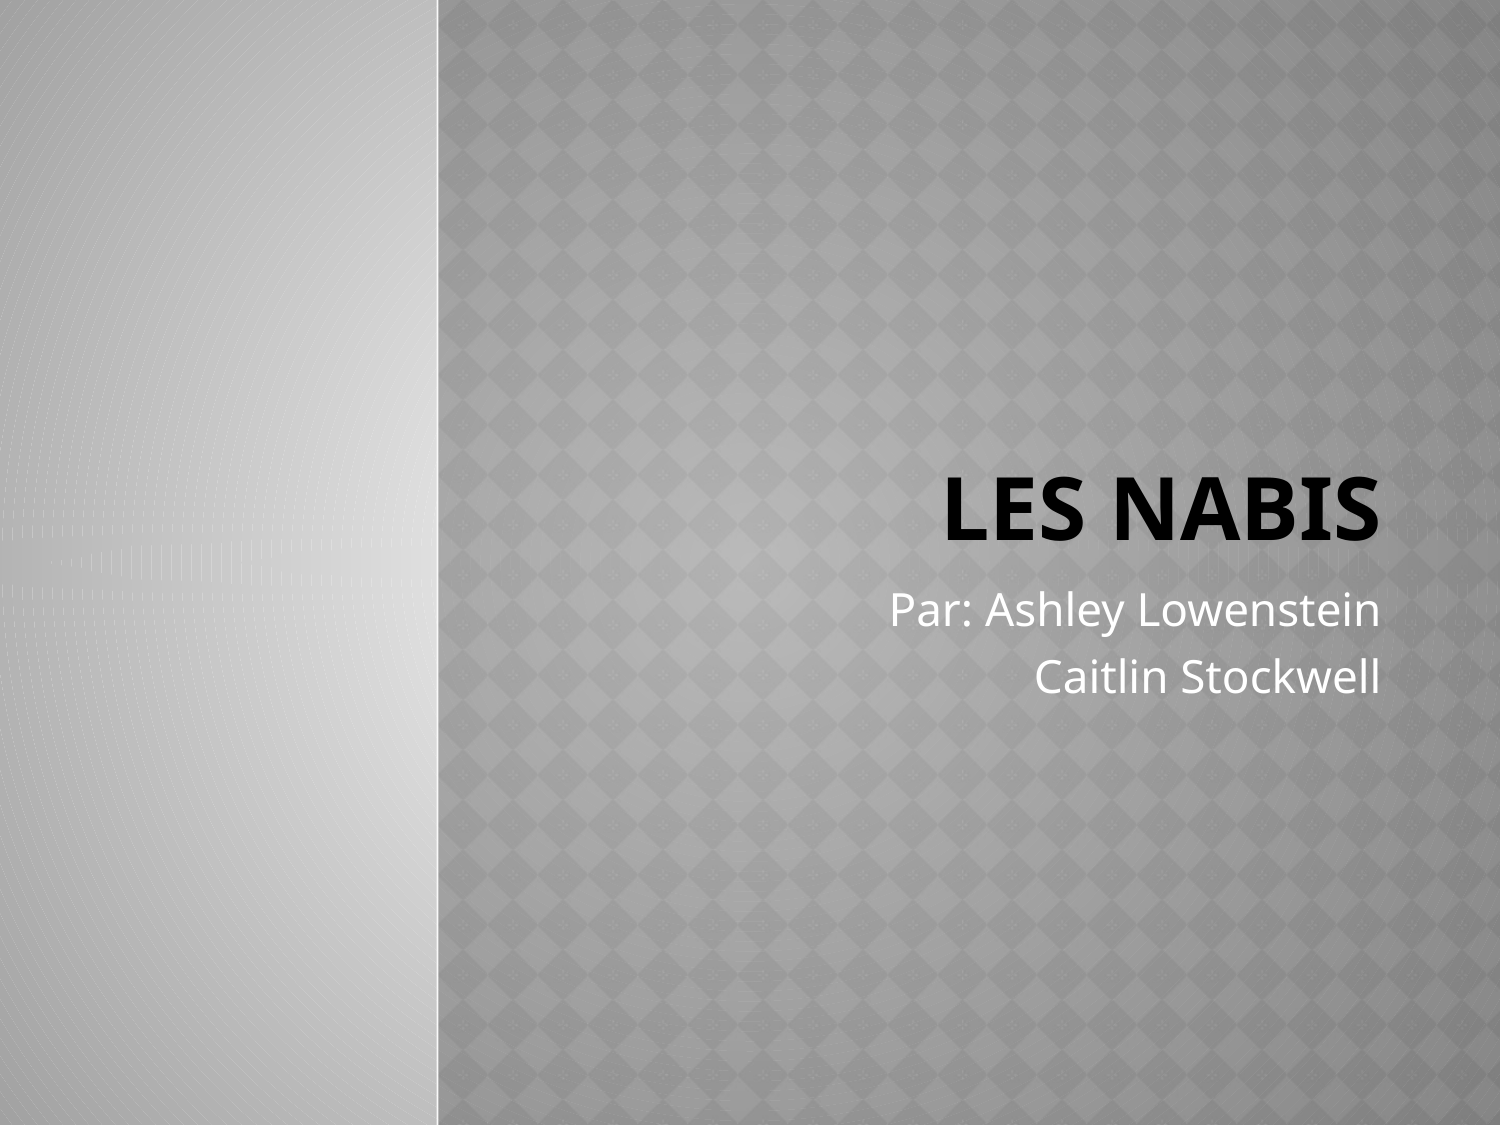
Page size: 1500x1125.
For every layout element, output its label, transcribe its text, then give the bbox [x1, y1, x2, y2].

subtitle Par: Ashley Lowenstein Caitlin Stockwell [550, 580, 1390, 762]
title Les Nabis [552, 87, 1390, 558]
